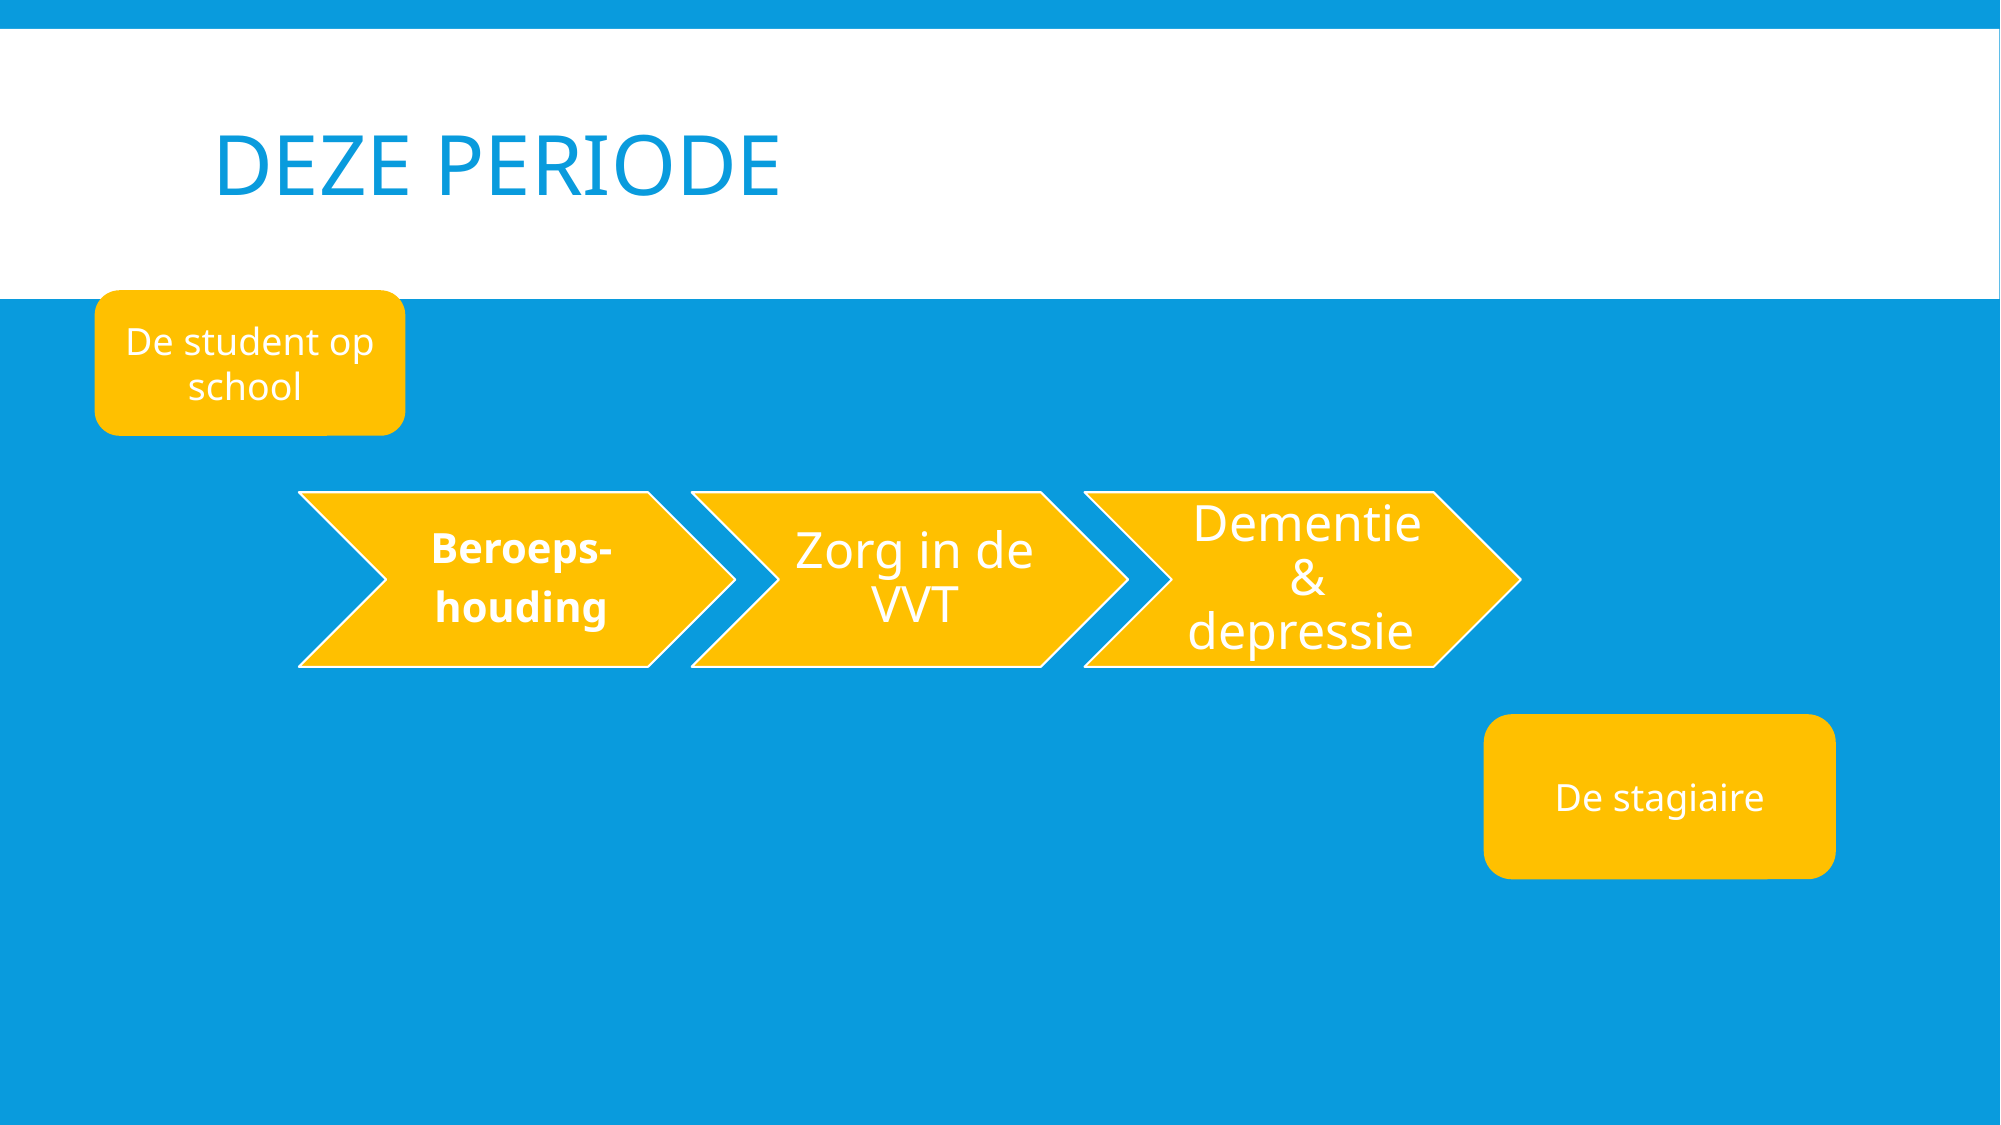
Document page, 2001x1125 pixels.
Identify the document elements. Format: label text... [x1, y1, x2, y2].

text_box De stagiaire [1529, 714, 1836, 880]
title Deze periode [197, 46, 1803, 295]
text_box De student op school [94, 290, 291, 436]
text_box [298, 184, 1522, 975]
